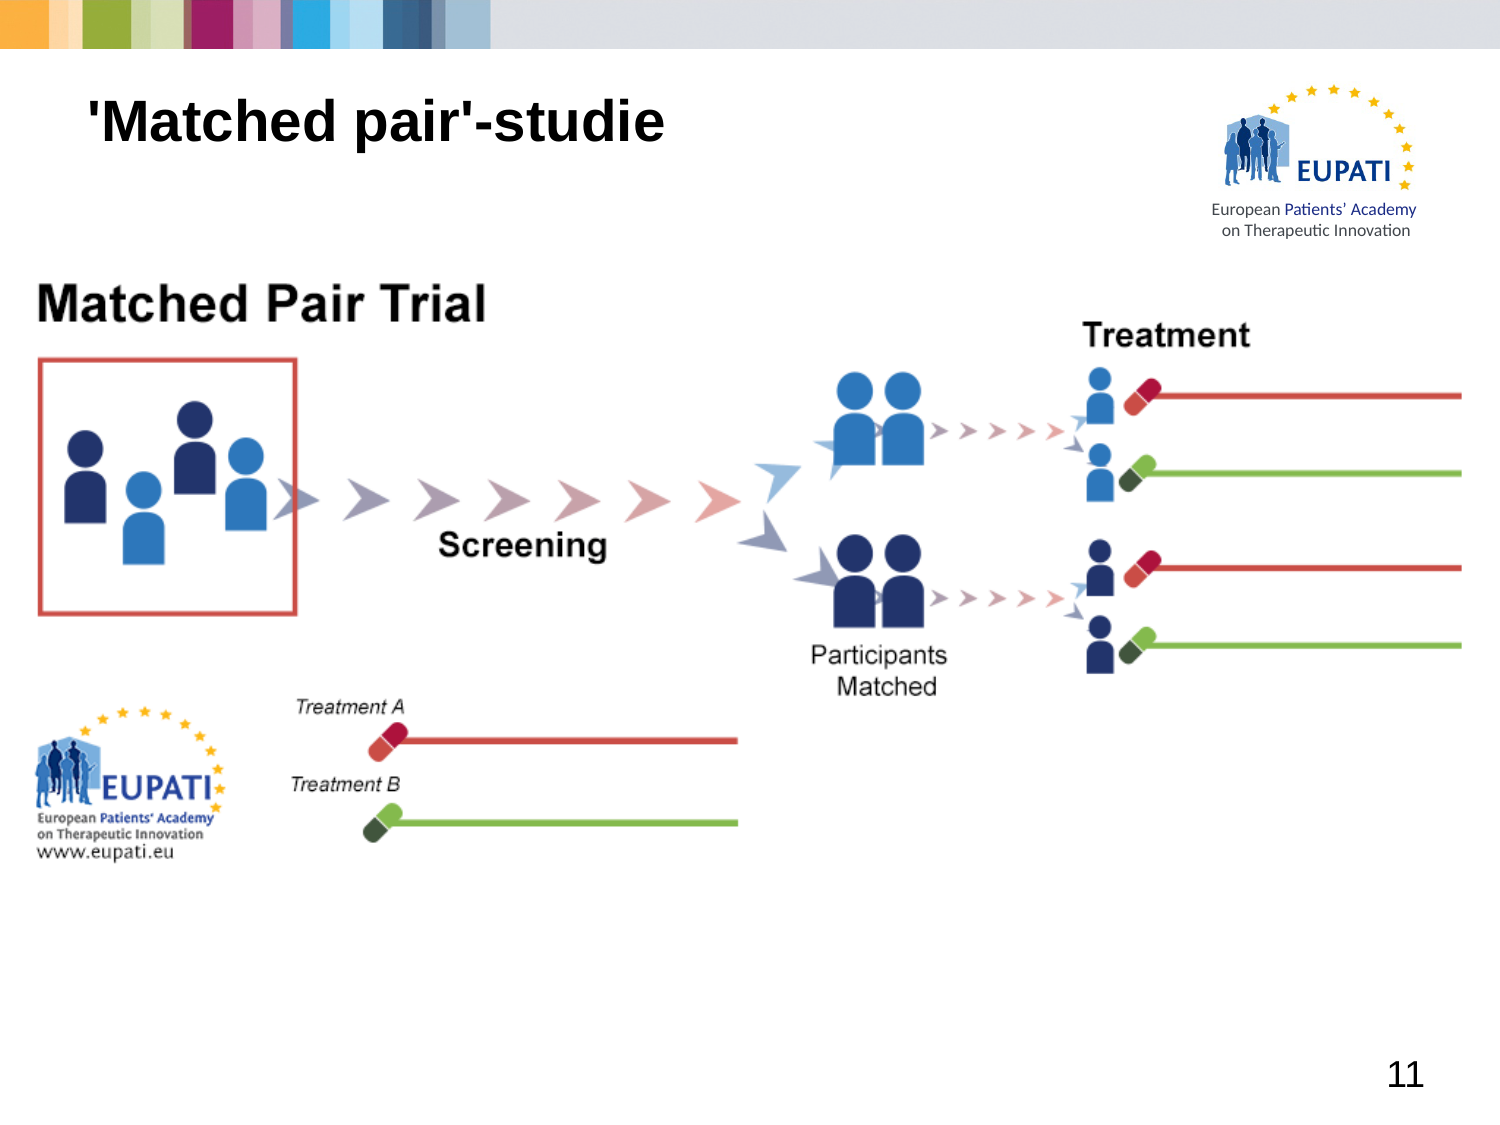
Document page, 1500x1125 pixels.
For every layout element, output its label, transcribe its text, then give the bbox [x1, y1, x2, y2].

slide_number 11 [1090, 1042, 1441, 1103]
picture [0, 0, 1500, 49]
picture [1218, 81, 1420, 191]
picture [0, 244, 1500, 881]
title 'Matched pair'-studie [72, 75, 1141, 231]
